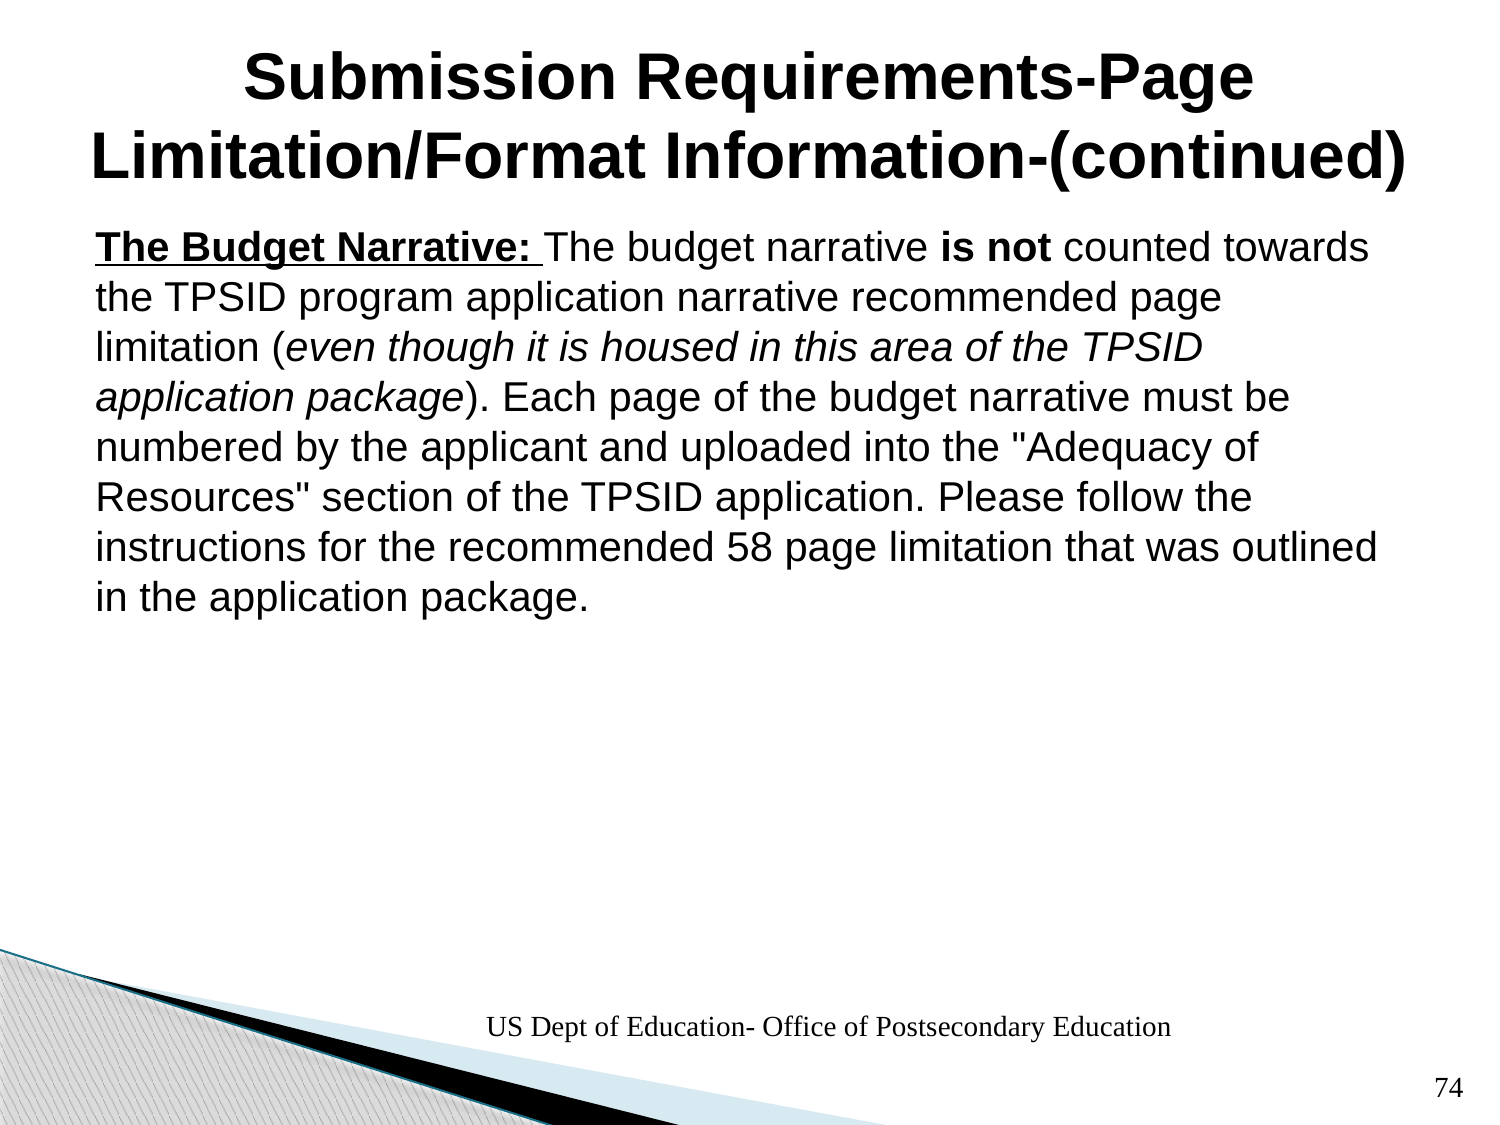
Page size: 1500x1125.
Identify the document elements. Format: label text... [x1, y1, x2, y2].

footer US Dept of Education- Office of Postsecondary Education [437, 987, 1188, 1050]
title Submission Requirements-Page Limitation/Format Information-(continued) [37, 24, 1463, 200]
slide_number 74 [1418, 1051, 1479, 1112]
list The Budget Narrative: The budget narrative is not counted towards the TPSID program application narrative recommended page limitation (even though it is housed in this area of the TPSID application package). Each page of the budget narrative must be numbered by the applicant and uploaded into the "Adequacy of Resources" section of the TPSID application. Please follow the instructions for the recommended 58 page limitation that was outlined in the application package. [62, 212, 1413, 955]
